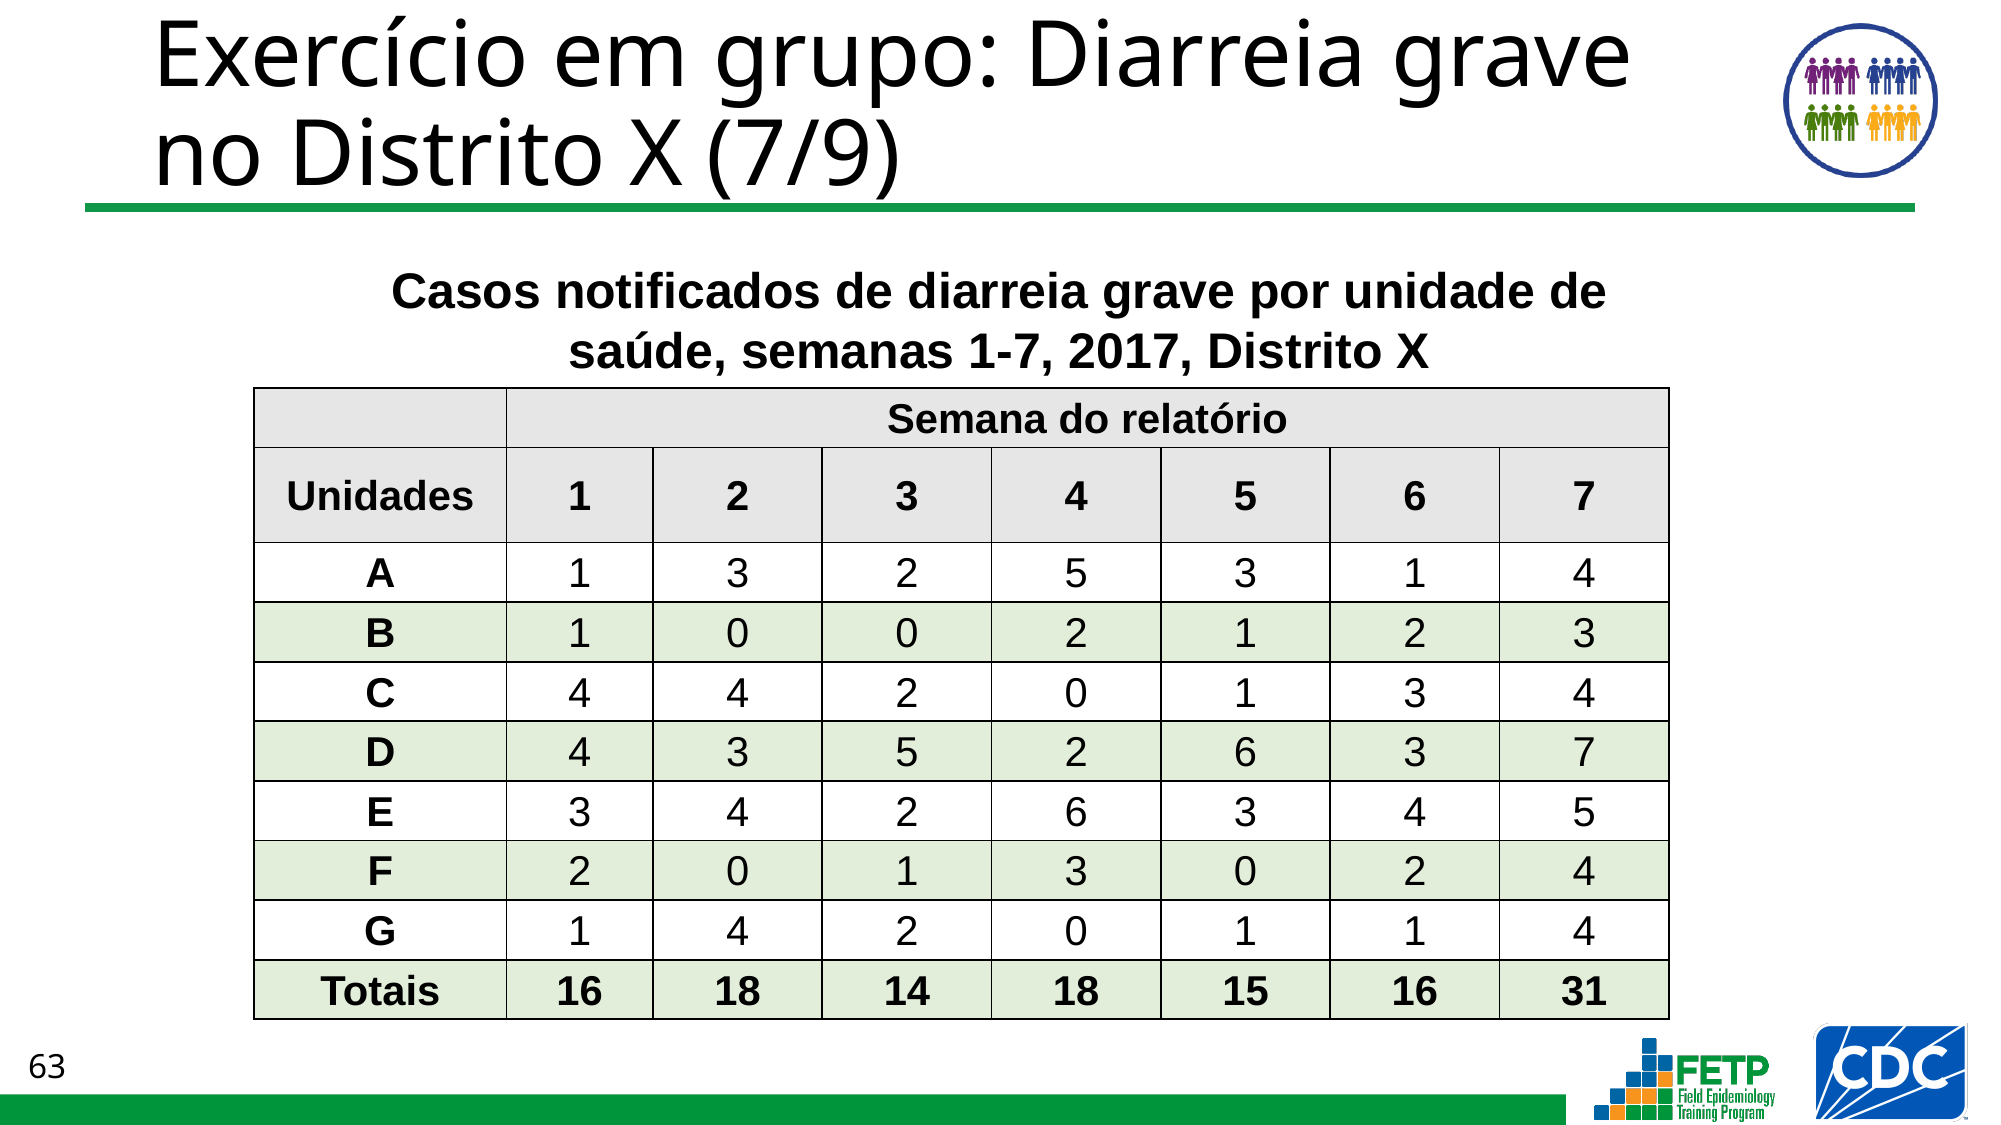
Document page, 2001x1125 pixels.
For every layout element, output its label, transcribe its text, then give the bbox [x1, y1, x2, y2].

table_cell Unidades [255, 448, 506, 542]
table_cell 1 [507, 543, 652, 601]
table_cell 31 [1500, 961, 1668, 1018]
table_cell 0 [1162, 841, 1329, 899]
table_cell 7 [1500, 722, 1668, 780]
table_cell 5 [992, 543, 1160, 601]
table_cell 14 [823, 961, 991, 1018]
table_cell 1 [1162, 663, 1329, 720]
table_cell 5 [1162, 448, 1329, 542]
table_cell 4 [1500, 841, 1668, 899]
table_cell 5 [1500, 782, 1668, 840]
table_cell 4 [654, 782, 821, 840]
table_cell 3 [654, 722, 821, 780]
table_cell 1 [507, 901, 652, 959]
table_cell 3 [823, 448, 991, 542]
table_cell 1 [507, 448, 652, 542]
table_cell 1 [1331, 901, 1499, 959]
table_cell 16 [1331, 961, 1499, 1018]
table_cell 3 [654, 543, 821, 601]
table_cell 1 [1162, 603, 1329, 661]
table_cell 4 [654, 663, 821, 720]
table_cell E [255, 782, 506, 840]
table_cell 0 [992, 663, 1160, 720]
table_cell 4 [654, 901, 821, 959]
table_cell 3 [1162, 782, 1329, 840]
table_cell 2 [507, 841, 652, 899]
table_cell 0 [654, 603, 821, 661]
table_cell 6 [1162, 722, 1329, 780]
table_cell 1 [1162, 901, 1329, 959]
table_cell 2 [823, 543, 991, 601]
table_cell 3 [1500, 603, 1668, 661]
table_cell F [255, 841, 506, 899]
table_cell 5 [823, 722, 991, 780]
table_cell 4 [1500, 663, 1668, 720]
table_cell G [255, 901, 506, 959]
table_cell 0 [823, 603, 991, 661]
table_cell 4 [992, 448, 1160, 542]
table_cell 3 [1331, 722, 1499, 780]
picture [1813, 1023, 1968, 1122]
table_cell 4 [507, 722, 652, 780]
table_cell C [255, 663, 506, 720]
table_cell 3 [1331, 663, 1499, 720]
table_cell 18 [992, 961, 1160, 1018]
table_cell 4 [1331, 782, 1499, 840]
table_cell 2 [1331, 603, 1499, 661]
table_cell 2 [992, 722, 1160, 780]
table_cell 6 [992, 782, 1160, 840]
table_cell 3 [507, 782, 652, 840]
table_cell 2 [1331, 841, 1499, 899]
title Exercício em grupo: Diarreia grave no Distrito X (7/9) [137, 0, 1738, 207]
table_cell 2 [823, 782, 991, 840]
table_cell 3 [1162, 543, 1329, 601]
table_cell 1 [507, 603, 652, 661]
table_cell Totais [255, 961, 506, 1018]
table_cell 0 [992, 901, 1160, 959]
table_cell 4 [1500, 901, 1668, 959]
table_cell D [255, 722, 506, 780]
table_cell 4 [1500, 543, 1668, 601]
table_cell 2 [823, 901, 991, 959]
picture [1783, 23, 1938, 179]
table_cell B [255, 603, 506, 661]
table_cell 7 [1500, 448, 1668, 542]
table_cell 1 [823, 841, 991, 899]
table_cell 2 [654, 448, 821, 542]
table_cell A [255, 543, 506, 601]
table_cell 6 [1331, 448, 1499, 542]
table_cell 16 [507, 961, 652, 1018]
table_cell 3 [992, 841, 1160, 899]
table_header [255, 389, 506, 447]
table_cell 2 [823, 663, 991, 720]
table_cell 1 [1331, 543, 1499, 601]
text_box Casos notificados de diarreia grave por unidade de saúde, semanas 1-7, 2017, Distrito X [330, 251, 1669, 387]
table_cell 4 [507, 663, 652, 720]
table_cell 18 [654, 961, 821, 1018]
picture [1594, 1038, 1775, 1122]
table_cell 2 [992, 603, 1160, 661]
table_header Semana do relatório [507, 389, 1668, 447]
table_cell 15 [1162, 961, 1329, 1018]
table_cell 0 [654, 841, 821, 899]
